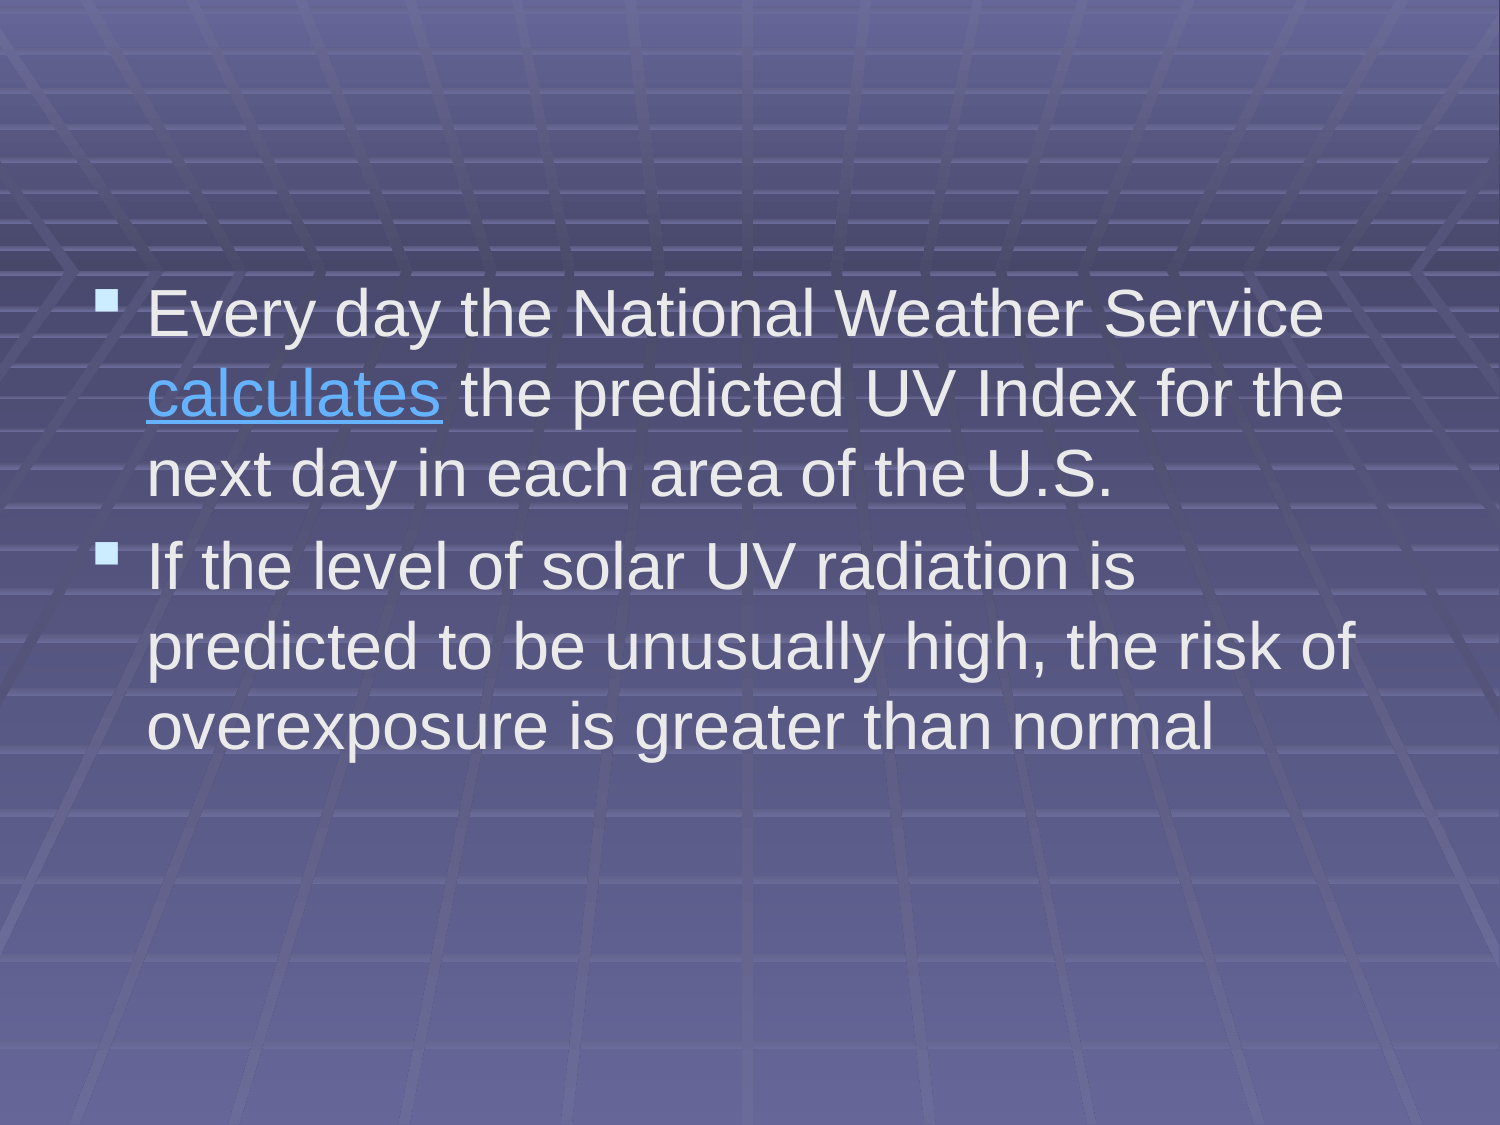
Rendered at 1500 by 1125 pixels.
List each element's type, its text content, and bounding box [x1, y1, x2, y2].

list Every day the National Weather Service calculates the predicted UV Index for the next day in each area of the U.S. If the level of solar UV radiation is predicted to be unusually high, the risk of overexposure is greater than normal [74, 261, 1425, 1001]
